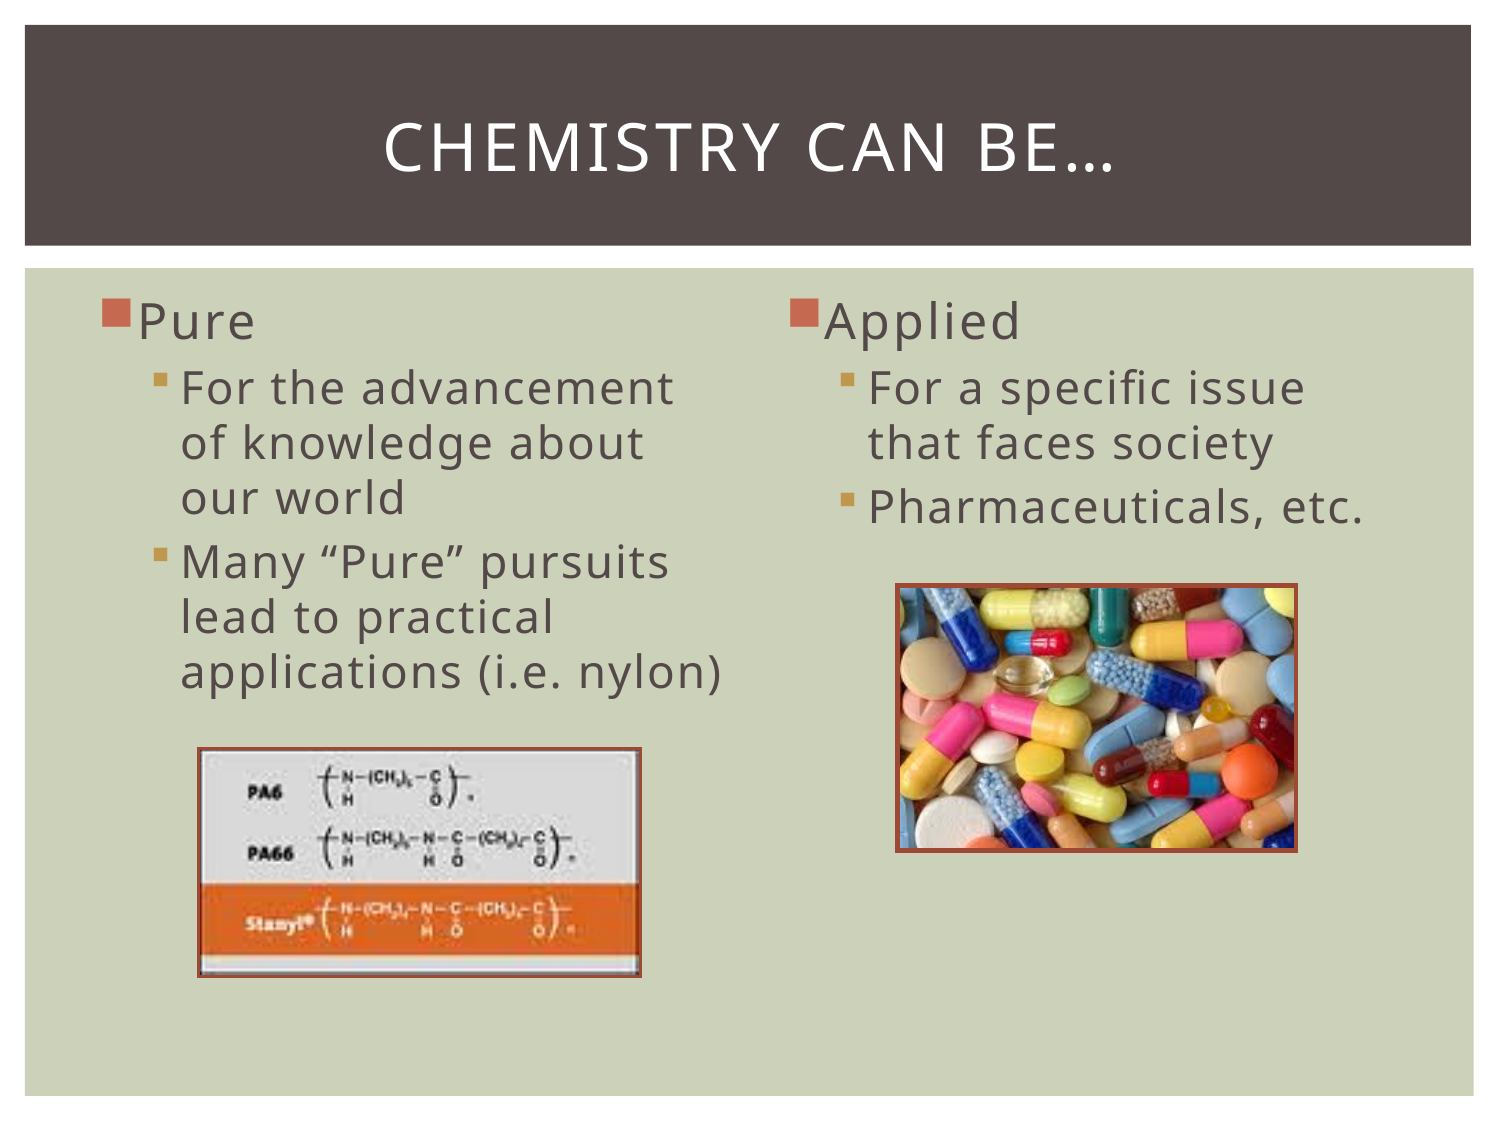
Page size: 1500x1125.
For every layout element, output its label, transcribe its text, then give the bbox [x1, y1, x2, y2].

title Chemistry Can Be… [62, 58, 1438, 232]
picture [899, 587, 1294, 849]
list Pure For the advancement of knowledge about our world Many “Pure” pursuits lead to practical applications (i.e. nylon) [75, 281, 738, 1005]
picture [199, 749, 640, 976]
list Applied For a specific issue that faces society Pharmaceuticals, etc. [762, 281, 1425, 1005]
